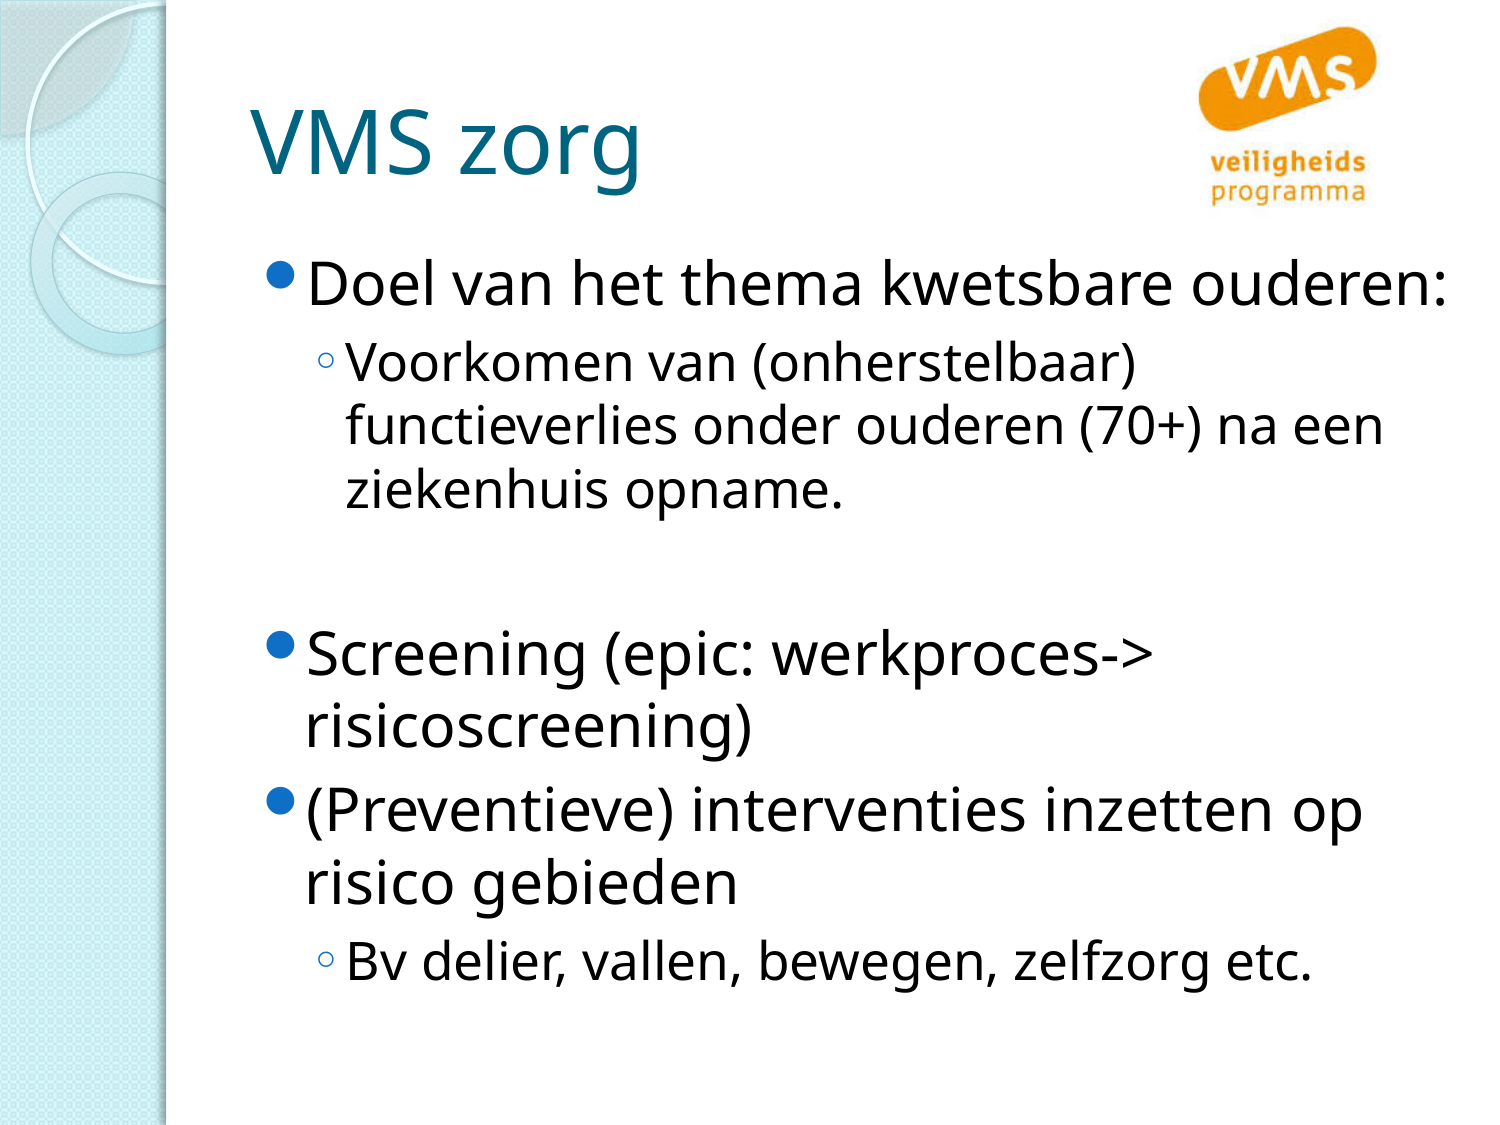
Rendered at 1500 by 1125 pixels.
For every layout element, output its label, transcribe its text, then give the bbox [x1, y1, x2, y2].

list Doel van het thema kwetsbare ouderen: Voorkomen van (onherstelbaar) functieverlies onder ouderen (70+) na een ziekenhuis opname. Screening (epic: werkproces-> risicoscreening) (Preventieve) interventies inzetten op risico gebieden Bv delier, vallen, bewegen, zelfzorg etc. [235, 237, 1466, 1025]
title VMS zorg [235, 45, 1179, 233]
picture [1186, 0, 1485, 256]
